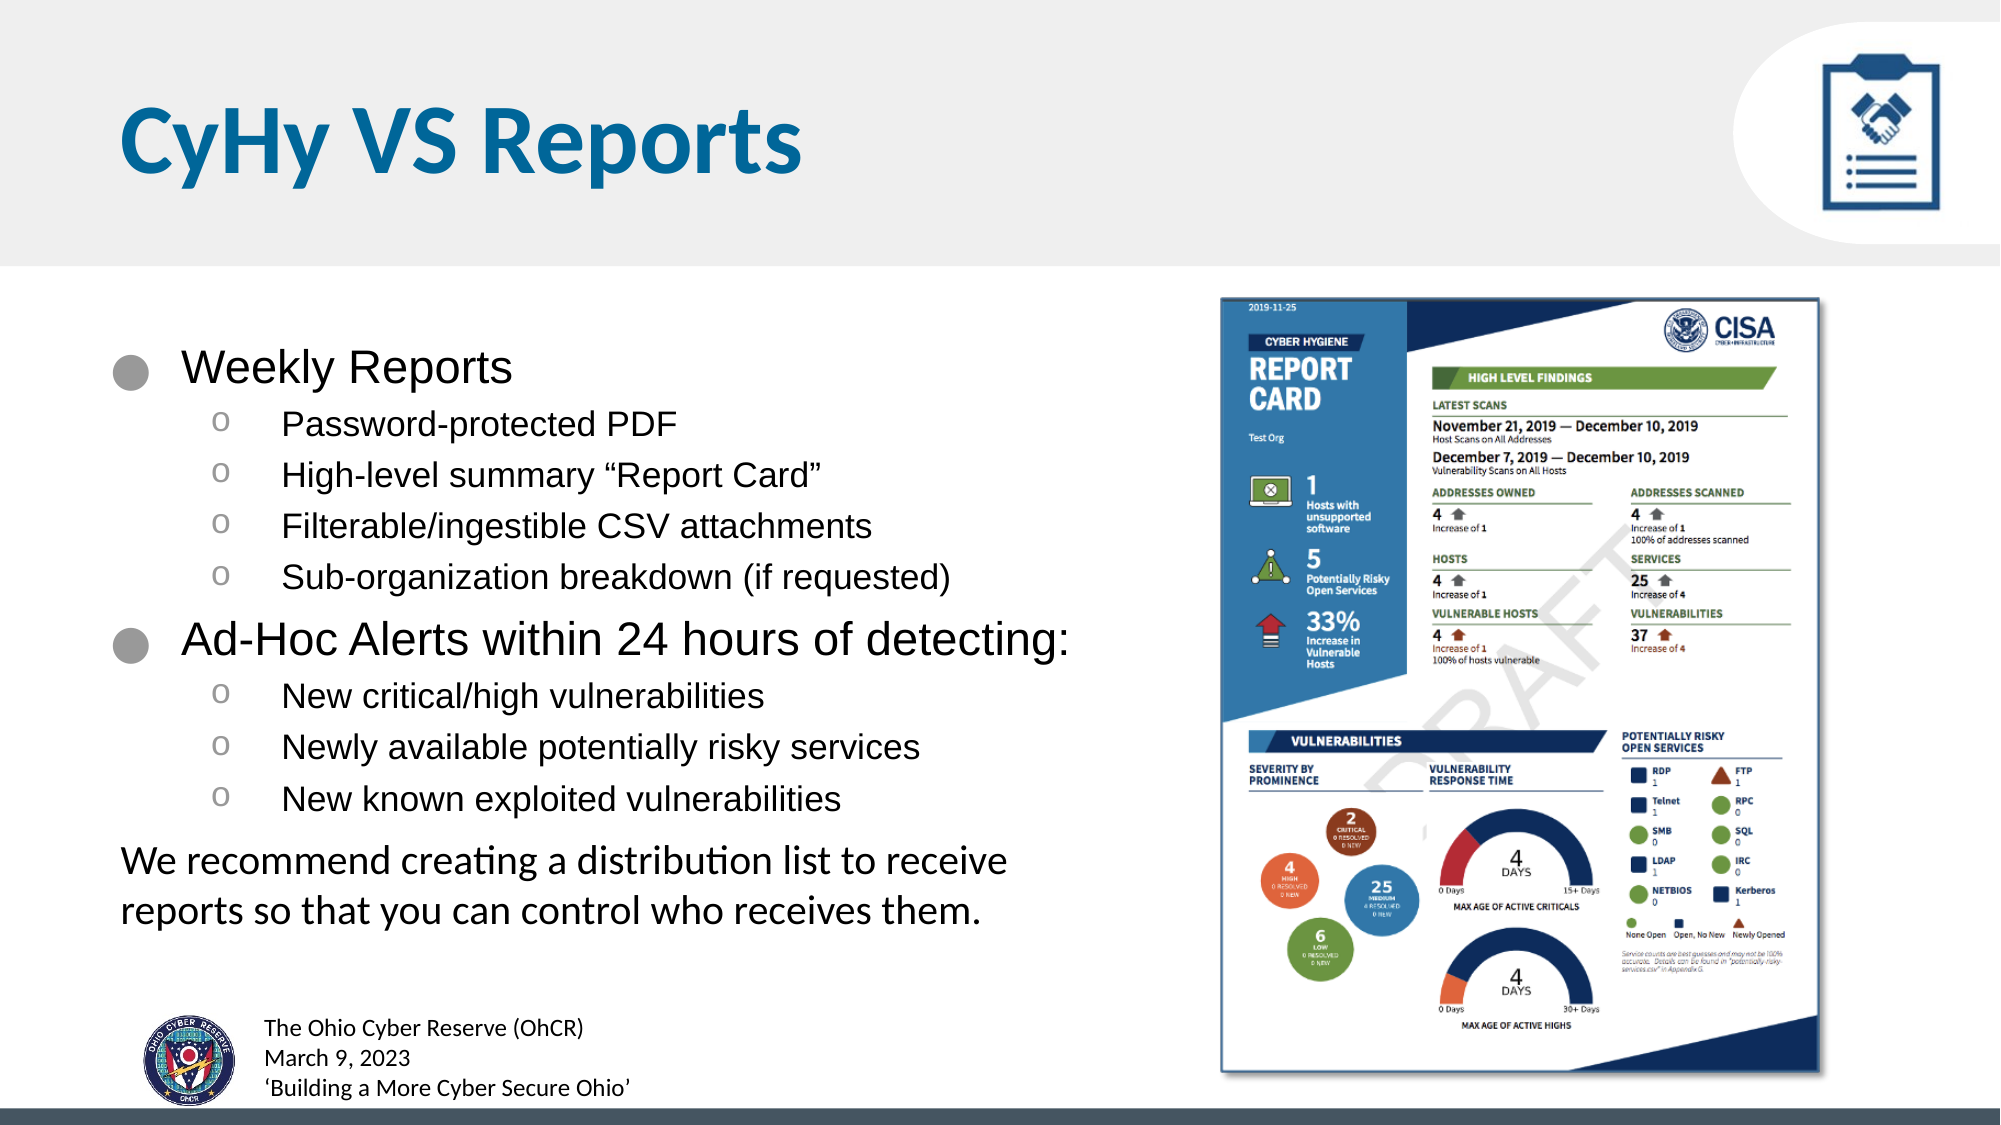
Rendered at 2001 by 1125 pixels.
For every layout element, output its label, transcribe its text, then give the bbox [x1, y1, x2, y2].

picture [1798, 39, 1984, 228]
text_box We recommend creating a distribution list to receive reports so that you can control who receives them. [105, 775, 1133, 941]
list Weekly Reports Password-protected PDF High-level summary “Report Card” Filterable/ingestible CSV attachments Sub-organization breakdown (if requested) Ad-Hoc Alerts within 24 hours of detecting: New critical/high vulnerabilities Newly available potentially risky services New known exploited vulnerabilities [61, 304, 1145, 1075]
picture [140, 1013, 238, 1108]
text_box The Ohio Cyber Reserve (OhCR) March 9, 2023 ‘Building a More Cyber Secure Ohio’ [249, 1004, 647, 1109]
text_box CyHy VS Reports [0, 0, 2000, 267]
picture [1216, 293, 1833, 1086]
text_box [1733, 21, 2000, 245]
